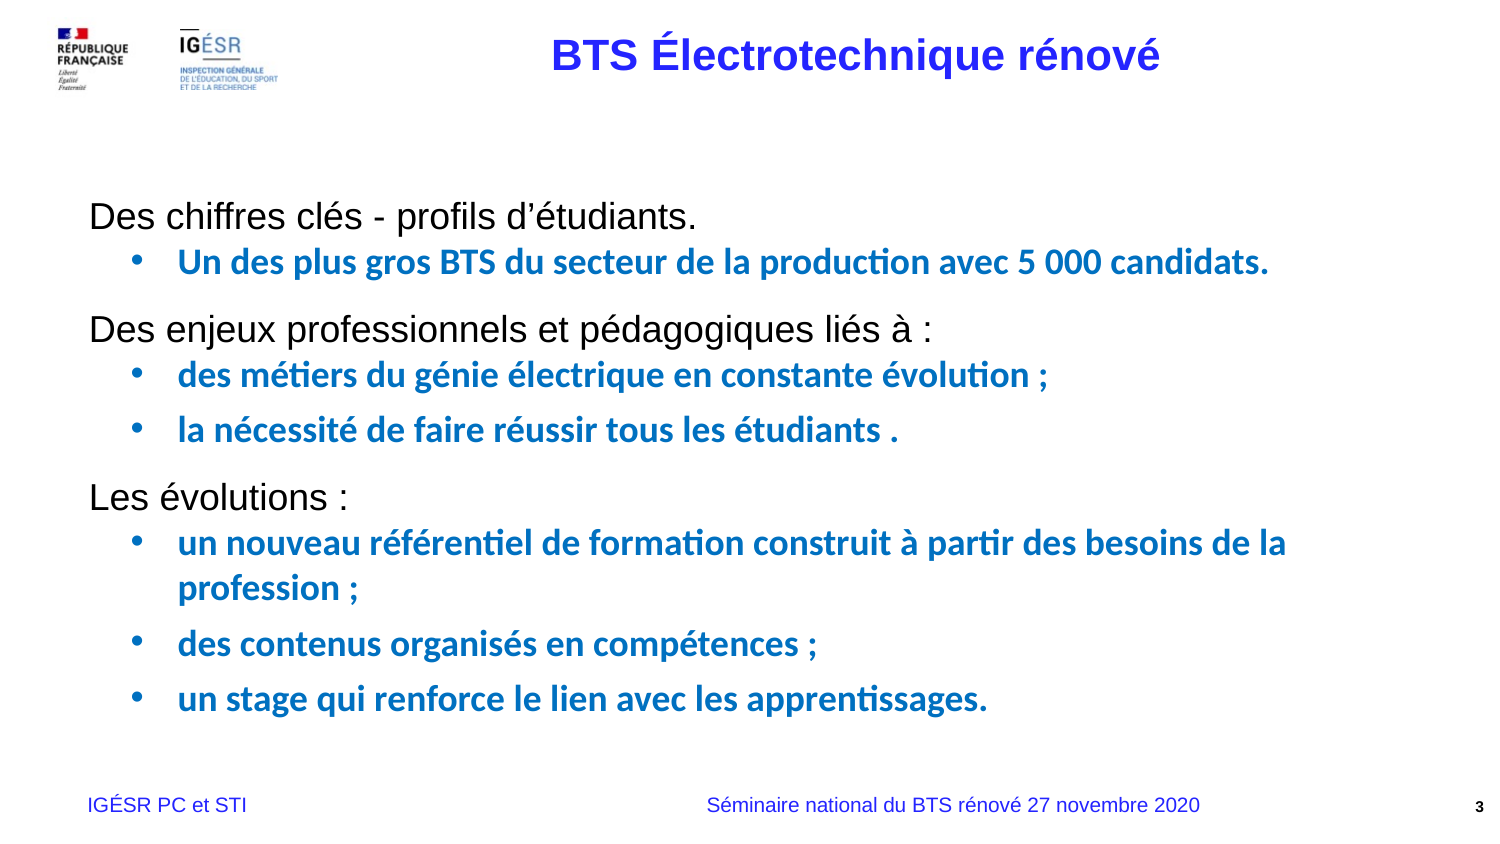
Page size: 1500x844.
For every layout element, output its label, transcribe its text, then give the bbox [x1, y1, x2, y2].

picture [180, 29, 278, 90]
title BTS Électrotechnique rénové [550, 32, 1362, 93]
slide_number 3 [1262, 776, 1484, 836]
subtitle Des chiffres clés - profils d’étudiants. Un des plus gros BTS du secteur de la production avec 5 000 candidats. Des enjeux professionnels et pédagogiques liés à : des métiers du génie électrique en constante évolution ; la nécessité de faire réussir tous les étudiants . Les évolutions : un nouveau référentiel de formation construit à partir des besoins de la profession ; des contenus organisés en compétences ; un stage qui renforce le lien avec les apprentissages. [89, 191, 1424, 844]
picture [47, 17, 139, 101]
